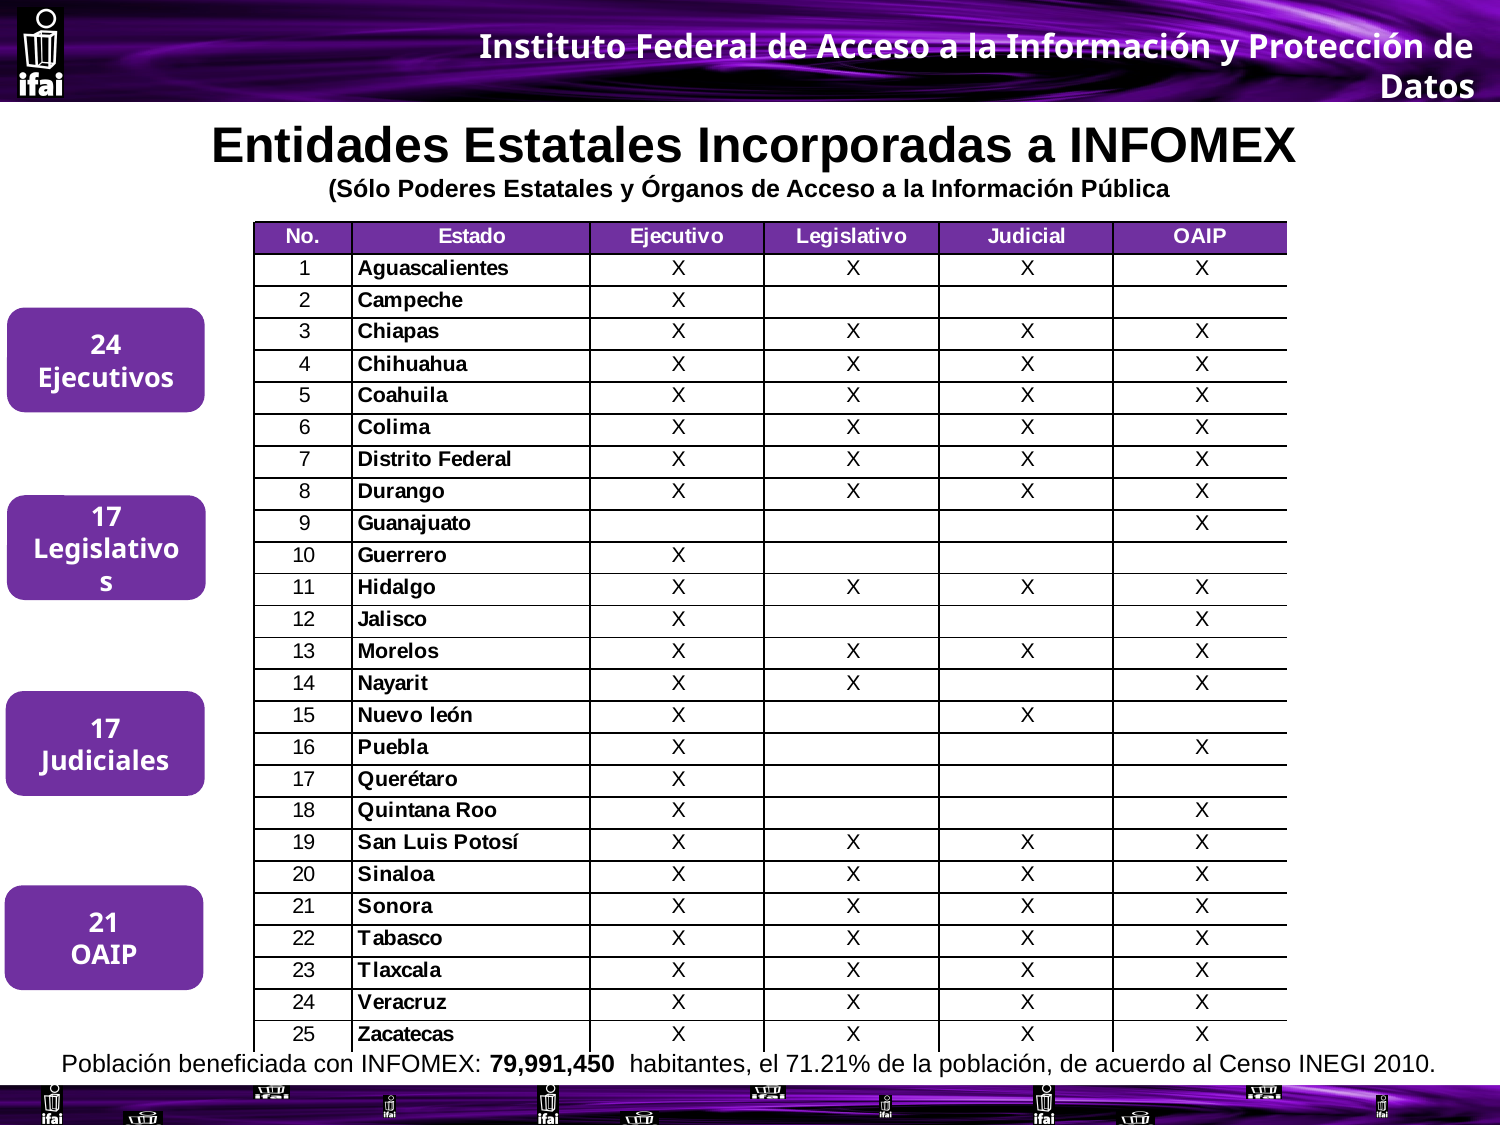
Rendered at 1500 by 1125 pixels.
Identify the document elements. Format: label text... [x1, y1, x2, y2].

text_box 21 OAIP [2, 883, 206, 993]
picture [0, 1086, 1500, 1125]
picture [1387, 78, 1396, 94]
text_box 17 Legislativos [4, 493, 208, 603]
text_box Entidades Estatales Incorporadas a INFOMEX (Sólo Poderes Estatales y Órganos de Acceso a la Información Pública) [169, 104, 1340, 210]
picture [0, 75, 1500, 102]
text_box 17 Judiciales [3, 688, 207, 798]
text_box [252, 221, 1290, 1054]
text_box [0, 0, 1500, 75]
text_box Población beneficiada con INFOMEX: 79,991,450 habitantes, el 71.21% de la población, de acuerdo al Censo INEGI 2010. [0, 1040, 1500, 1086]
text_box 24 Ejecutivos [4, 305, 207, 415]
